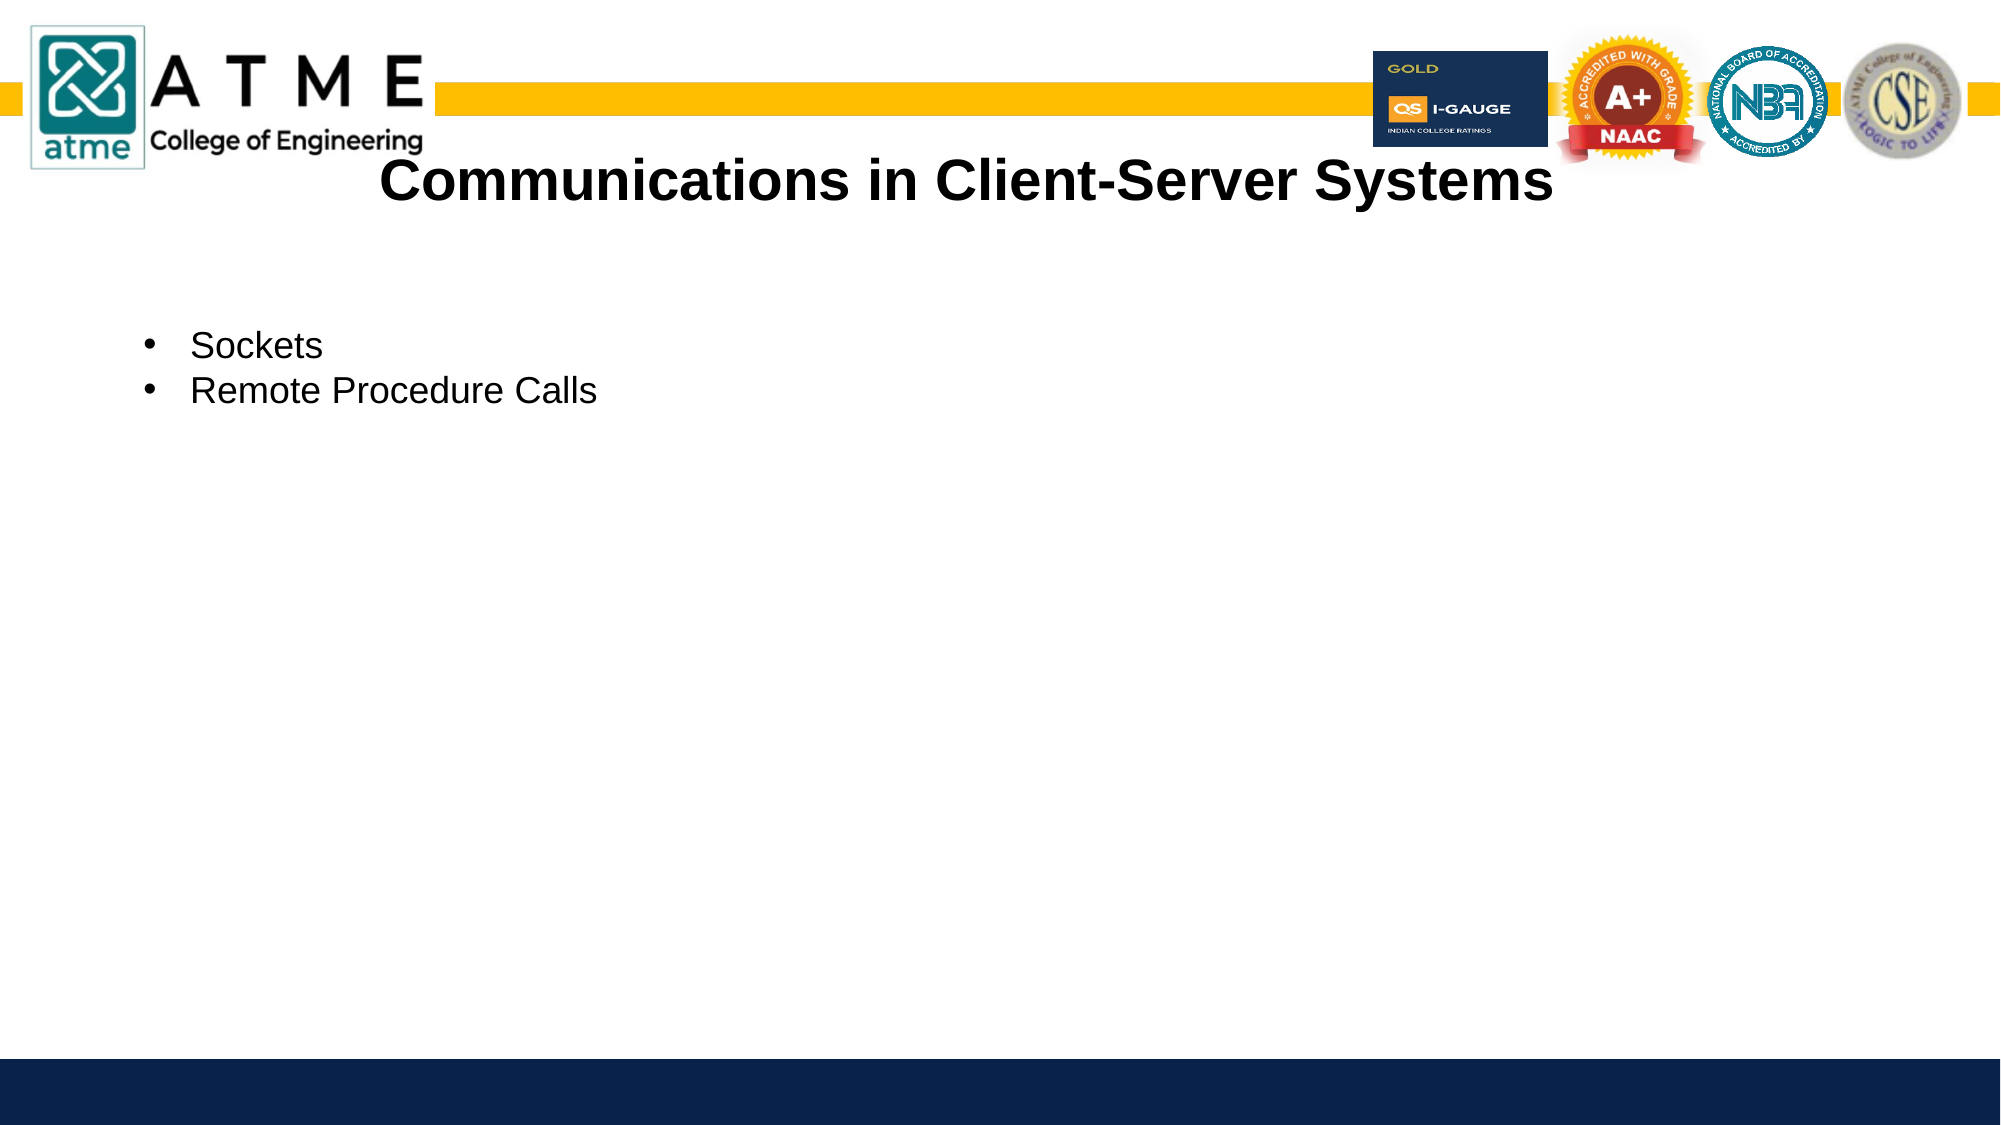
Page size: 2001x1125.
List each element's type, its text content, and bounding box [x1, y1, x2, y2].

picture [0, 1059, 2001, 1125]
picture [22, 15, 435, 178]
text_box Sockets Remote Procedure Calls [128, 313, 613, 419]
text_box Communications in Client-Server Systems [364, 135, 1571, 220]
picture [1840, 26, 1968, 176]
picture [1373, 20, 1828, 180]
